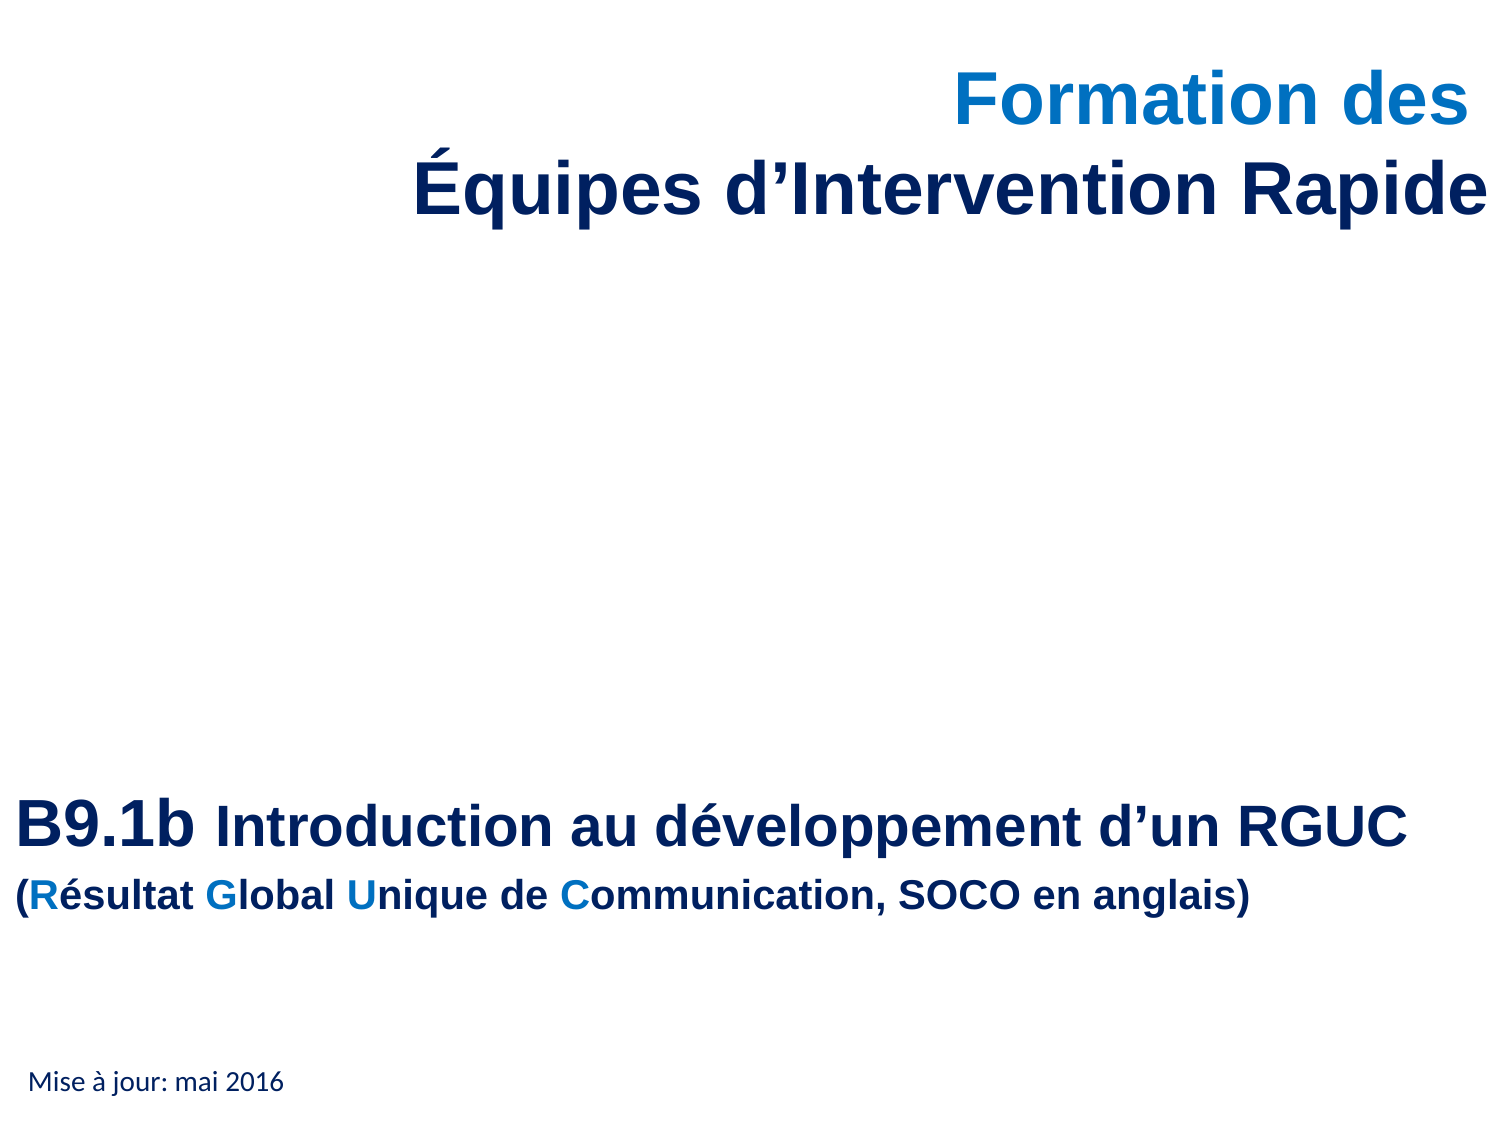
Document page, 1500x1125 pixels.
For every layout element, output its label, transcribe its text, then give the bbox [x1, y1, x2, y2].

text_box Mise à jour: mai 2016 [13, 1055, 300, 1105]
subtitle B9.1b Introduction au développement d’un RGUC (Résultat Global Unique de Communication, SOCO en anglais) [0, 692, 1500, 1012]
text_box Formation des Équipes d’Intervention Rapide [348, 0, 1500, 283]
